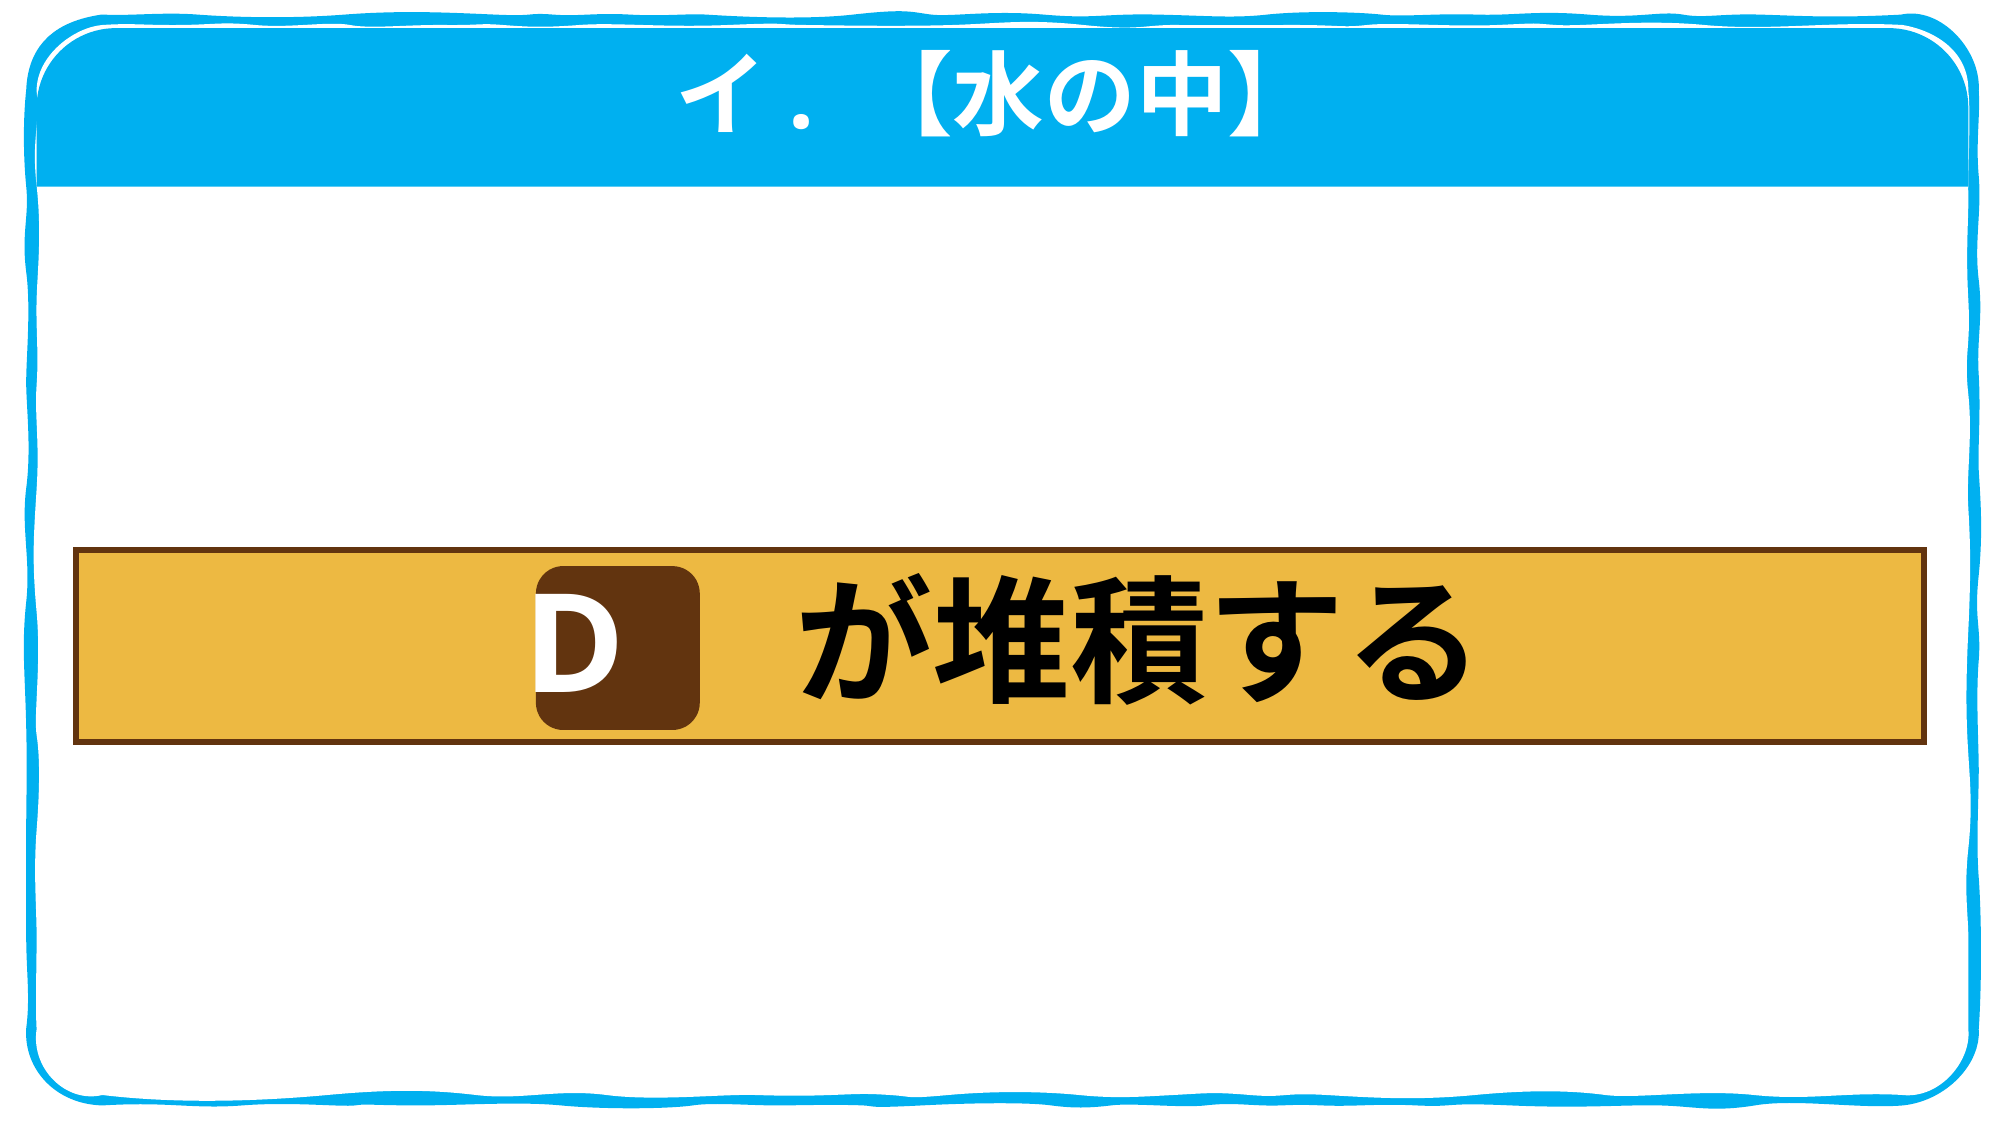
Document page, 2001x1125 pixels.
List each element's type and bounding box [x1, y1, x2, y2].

text_box [36, 14, 1969, 1096]
